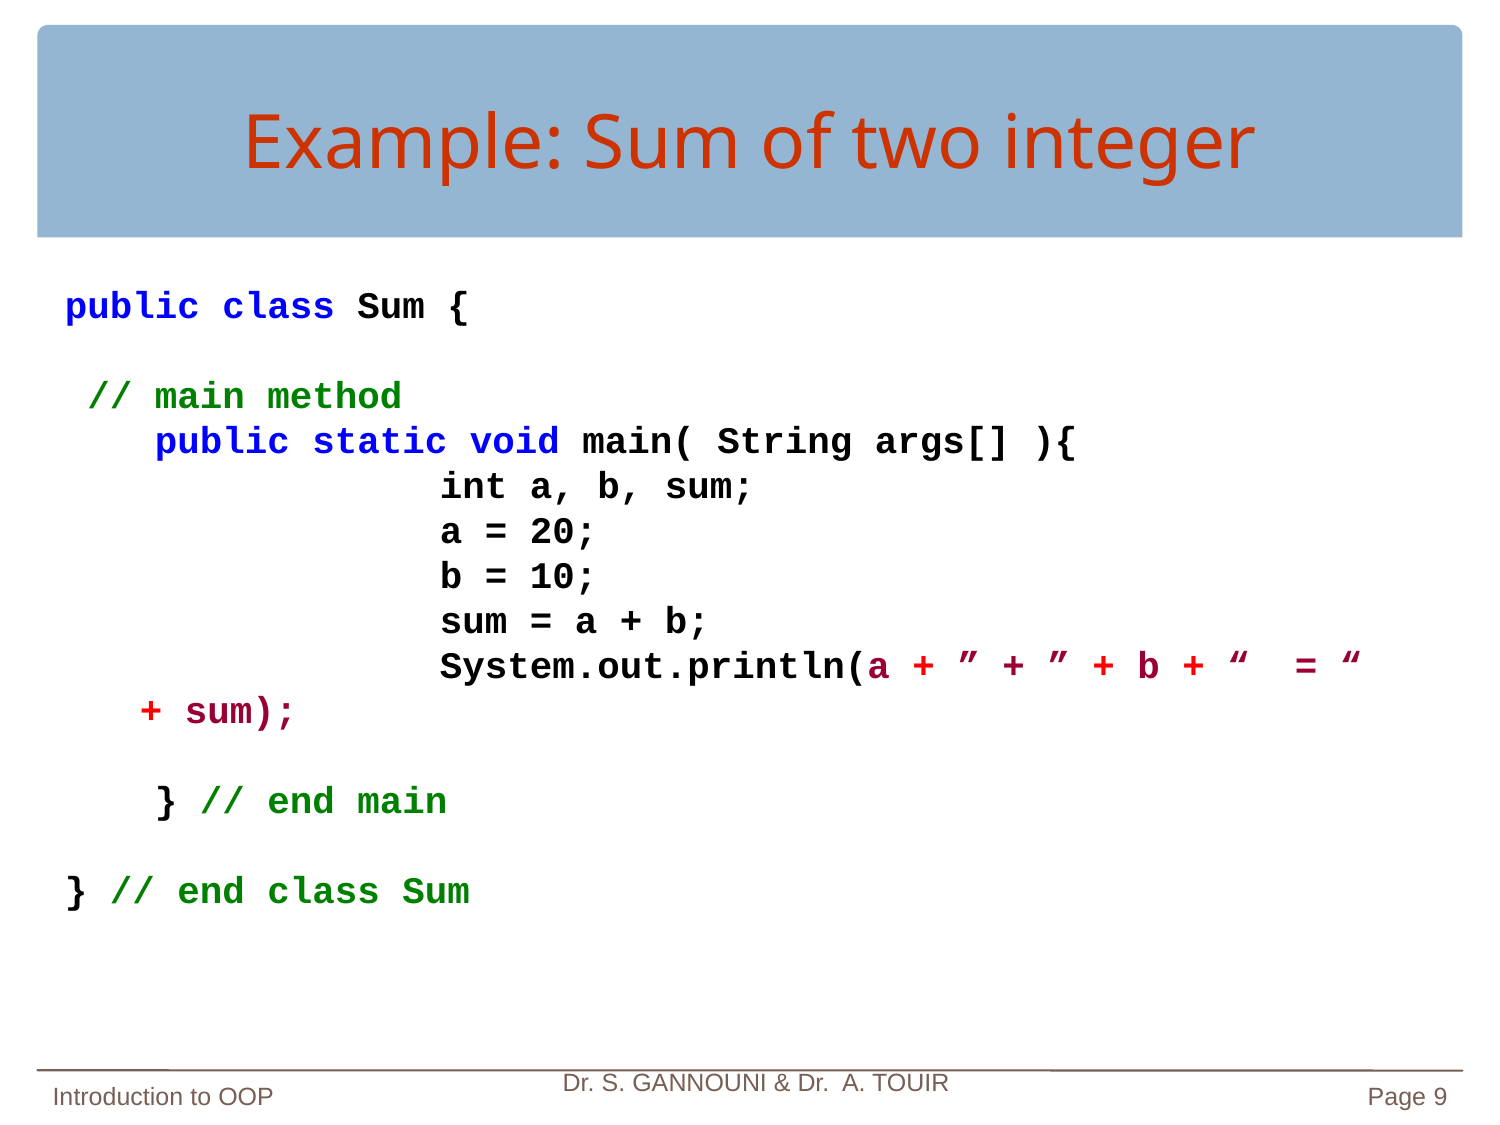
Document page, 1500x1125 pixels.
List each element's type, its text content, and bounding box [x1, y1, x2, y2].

footer Dr. S. GANNOUNI & Dr. A. TOUIR [474, 1069, 1038, 1123]
text_box public class Sum { // main method public static void main( String args[] ){ int a, b, sum; a = 20; b = 10; sum = a + b; System.out.println(a + ” + ” + b + “ = “ + sum); } // end main } // end class Sum [49, 229, 1400, 919]
title Example: Sum of two integer [49, 44, 1451, 233]
slide_number Page 9 [1112, 1069, 1463, 1123]
slide_number Introduction to OOP [37, 1069, 388, 1123]
